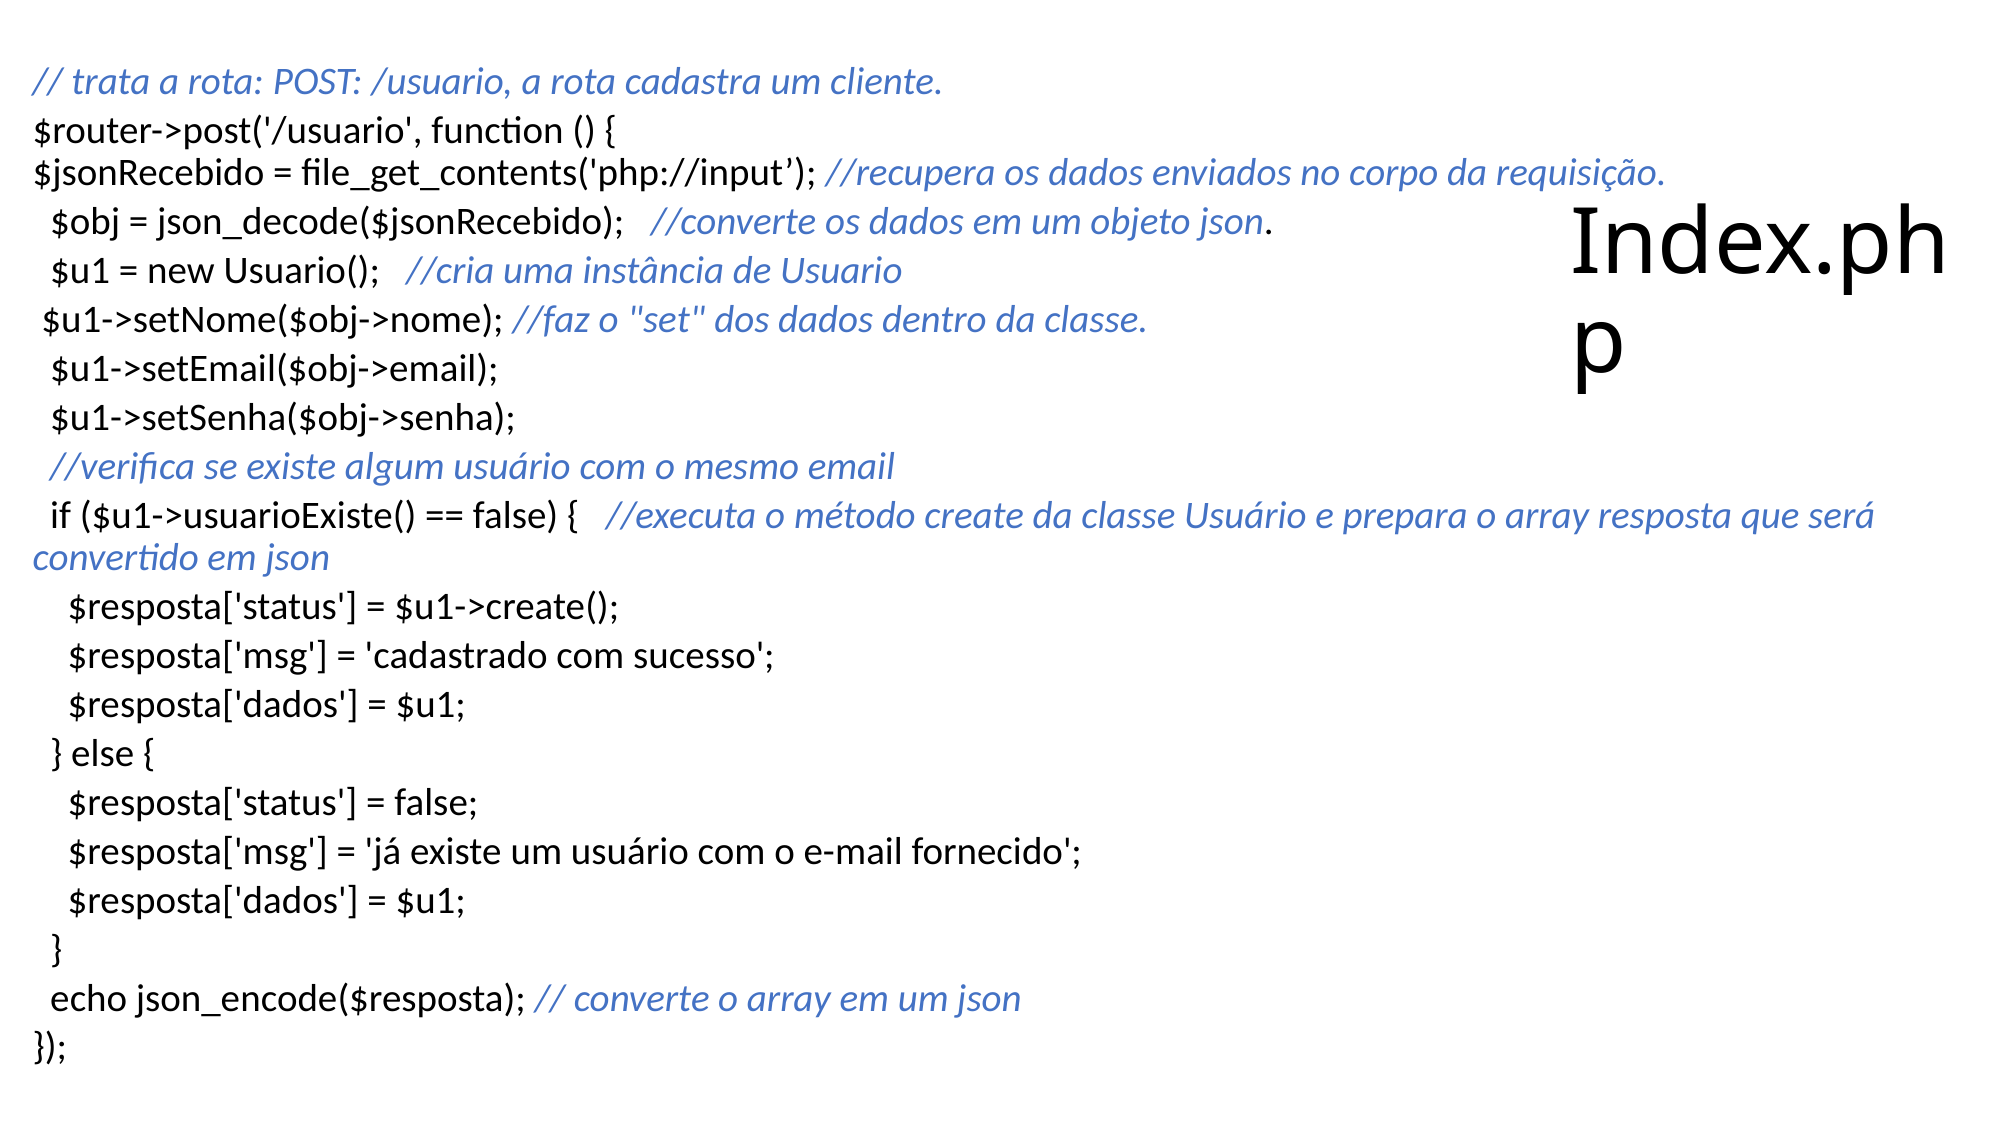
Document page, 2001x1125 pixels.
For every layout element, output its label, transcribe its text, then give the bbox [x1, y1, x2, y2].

list // trata a rota: POST: /usuario, a rota cadastra um cliente. $router->post('/usuario', function () { $jsonRecebido = file_get_contents('php://input’); //recupera os dados enviados no corpo da requisição. $obj = json_decode($jsonRecebido); //converte os dados em um objeto json. $u1 = new Usuario(); //cria uma instância de Usuario $u1->setNome($obj->nome); //faz o "set" dos dados dentro da classe. $u1->setEmail($obj->email); $u1->setSenha($obj->senha); //verifica se existe algum usuário com o mesmo email if ($u1->usuarioExiste() == false) { //executa o método create da classe Usuário e prepara o array resposta que será convertido em json $resposta['status'] = $u1->create(); $resposta['msg'] = 'cadastrado com sucesso'; $resposta['dados'] = $u1; } else { $resposta['status'] = false; $resposta['msg'] = 'já existe um usuário com o e-mail fornecido'; $resposta['dados'] = $u1; } echo json_encode($resposta); // converte o array em um json }); [17, 0, 1923, 1085]
title Index.php [1923, 184, 1983, 403]
